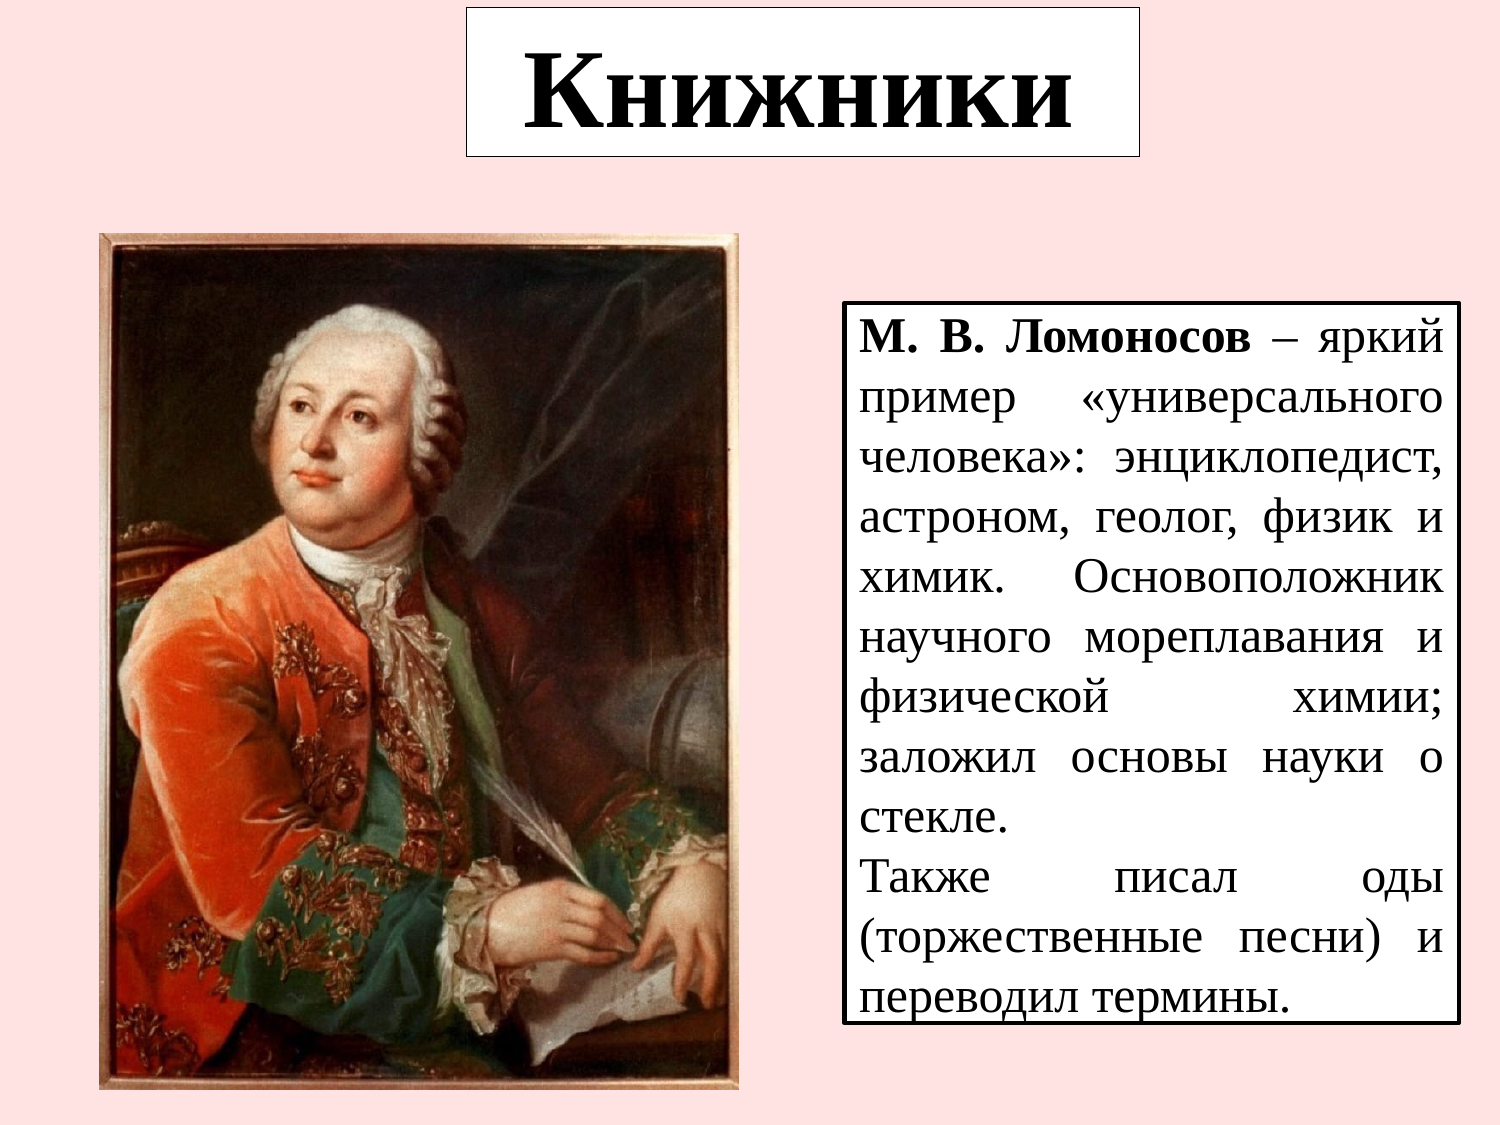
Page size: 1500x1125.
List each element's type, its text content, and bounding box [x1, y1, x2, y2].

text_box Книжники [466, 7, 1140, 157]
text_box М. В. Ломоносов – яркий пример «универсального человека»: энциклопедист, астроном, геолог, физик и химик. Основоположник научного мореплавания и физической химии; заложил основы науки о стекле. Также писал оды (торжественные песни) и переводил термины. [842, 301, 1461, 1025]
picture [99, 233, 740, 1091]
